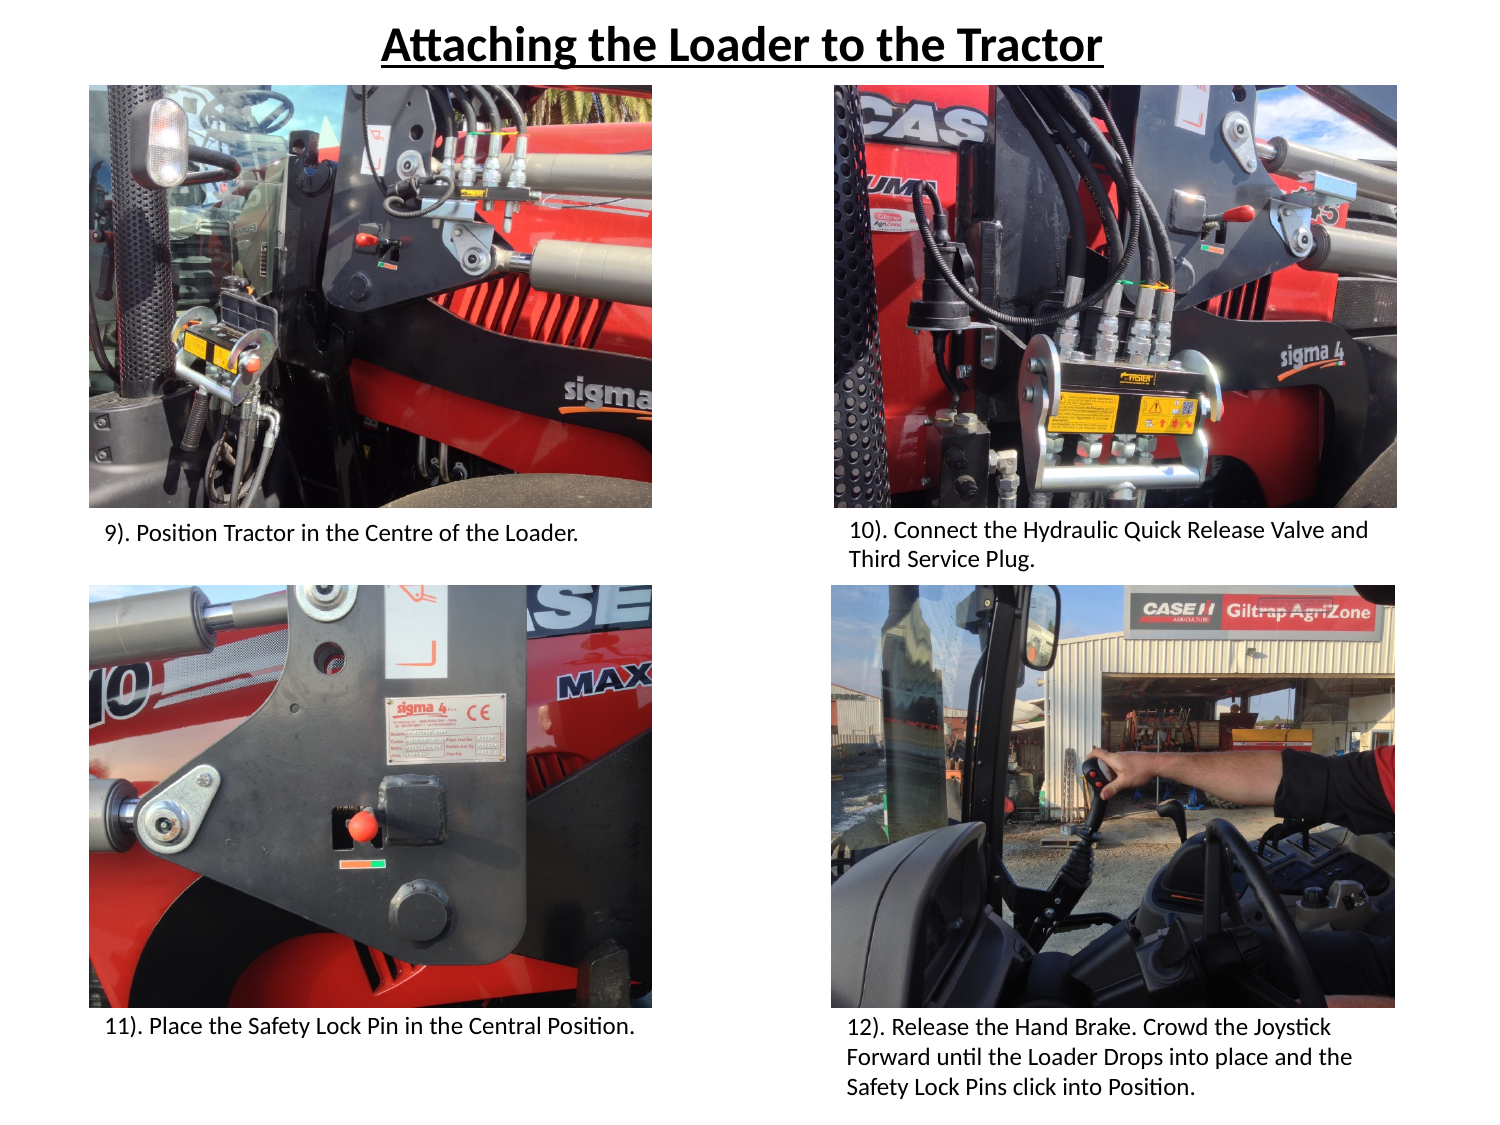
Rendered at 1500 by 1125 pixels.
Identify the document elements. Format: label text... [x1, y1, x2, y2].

text_box Attaching the Loader to the Tractor [89, 4, 1395, 80]
text_box 12). Release the Hand Brake. Crowd the Joystick Forward until the Loader Drops into place and the Safety Lock Pins click into Position. [831, 1015, 1395, 1125]
picture [834, 85, 1397, 508]
picture [831, 585, 1395, 1008]
picture [89, 585, 653, 1008]
picture [89, 85, 653, 508]
text_box 11). Place the Safety Lock Pin in the Central Position. [89, 1015, 652, 1047]
text_box 9). Position Tractor in the Centre of the Loader. [89, 515, 652, 555]
text_box 10). Connect the Hydraulic Quick Release Valve and Third Service Plug. [834, 515, 1397, 581]
